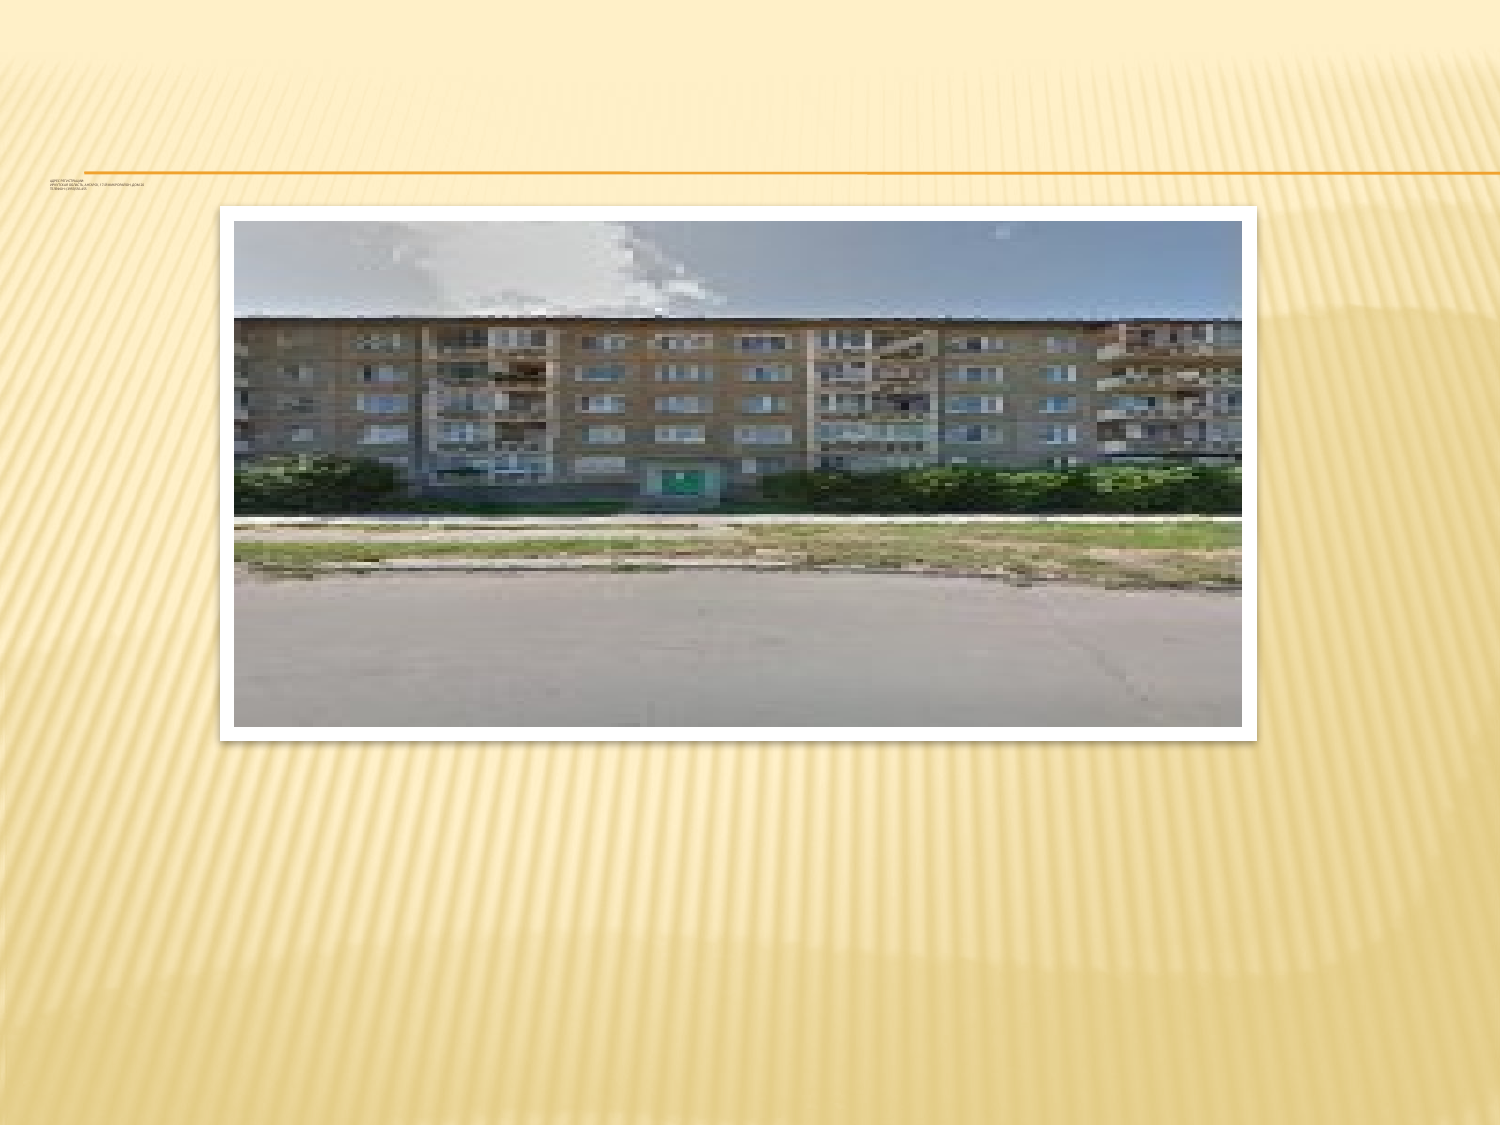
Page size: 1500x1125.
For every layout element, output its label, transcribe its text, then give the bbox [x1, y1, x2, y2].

title Адрес регистрации: Иркутская область, Ангарск, 17-й микрорайон, дом 20 Телефон: (3955)556-455 [35, 58, 1475, 213]
picture [234, 220, 1243, 727]
